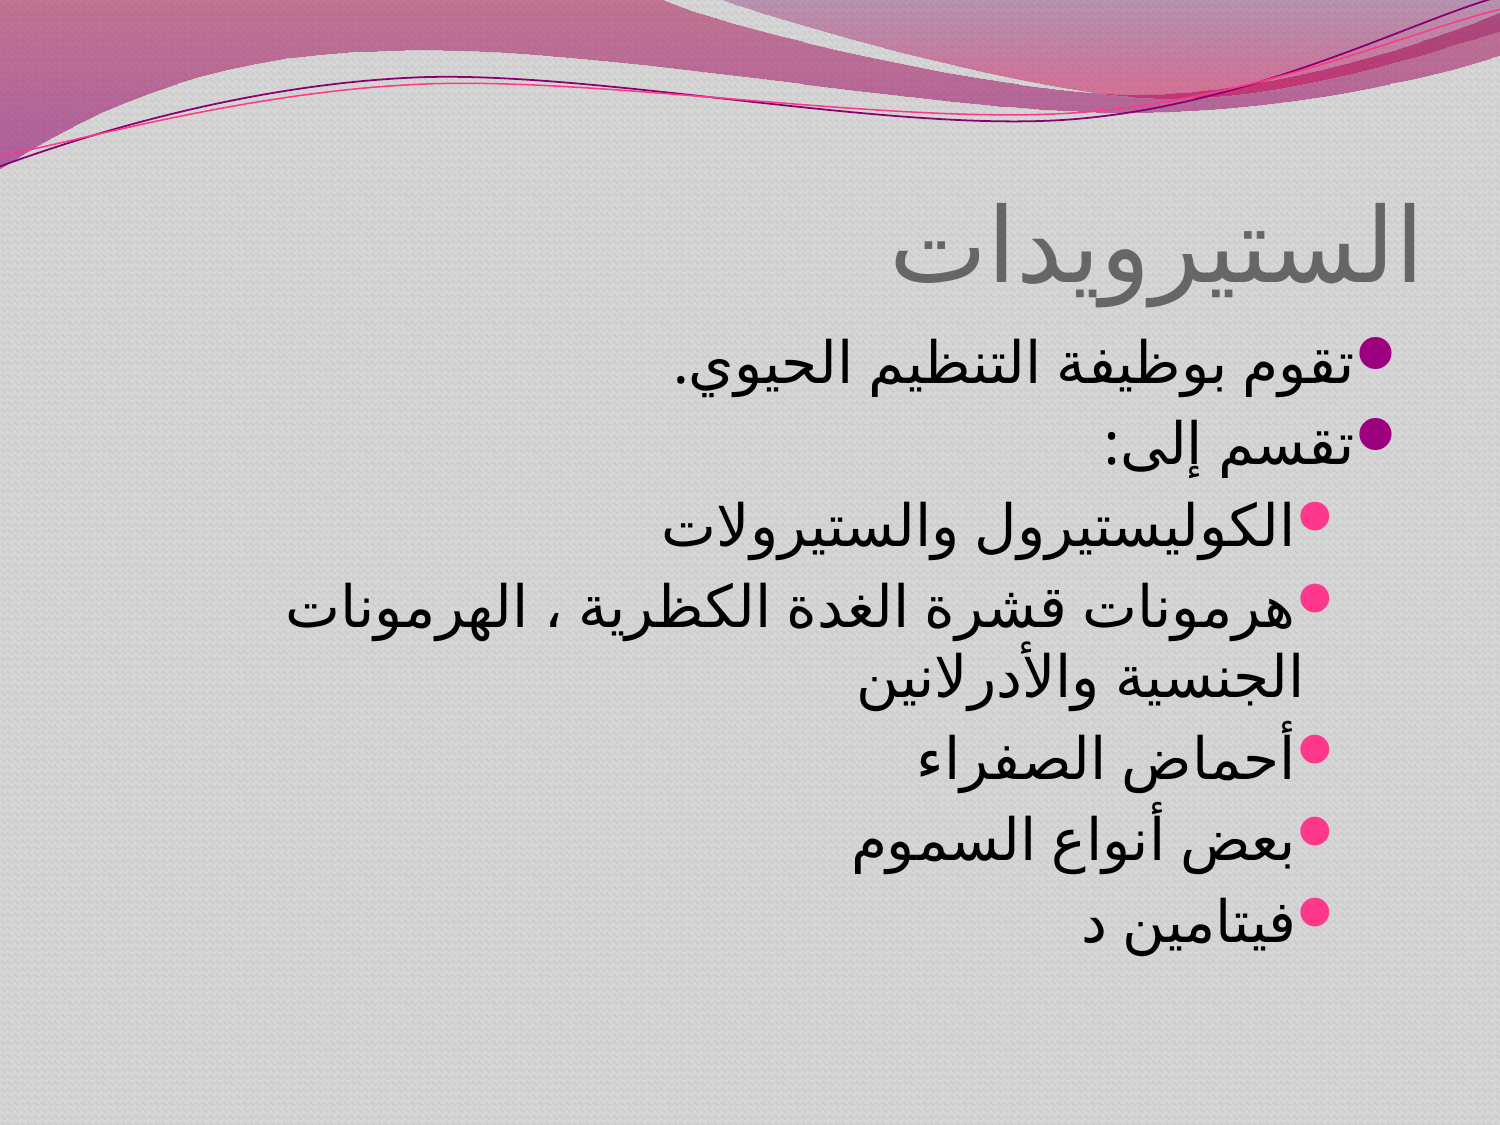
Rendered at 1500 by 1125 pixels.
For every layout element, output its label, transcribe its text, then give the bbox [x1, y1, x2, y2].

list تقوم بوظيفة التنظيم الحيوي. تقسم إلى: الكوليستيرول والستيرولات هرمونات قشرة الغدة الكظرية ، الهرمونات الجنسية والأدرلانين أحماض الصفراء بعض أنواع السموم فيتامين د [75, 317, 1425, 1038]
title الستيرويدات [75, 115, 1425, 303]
